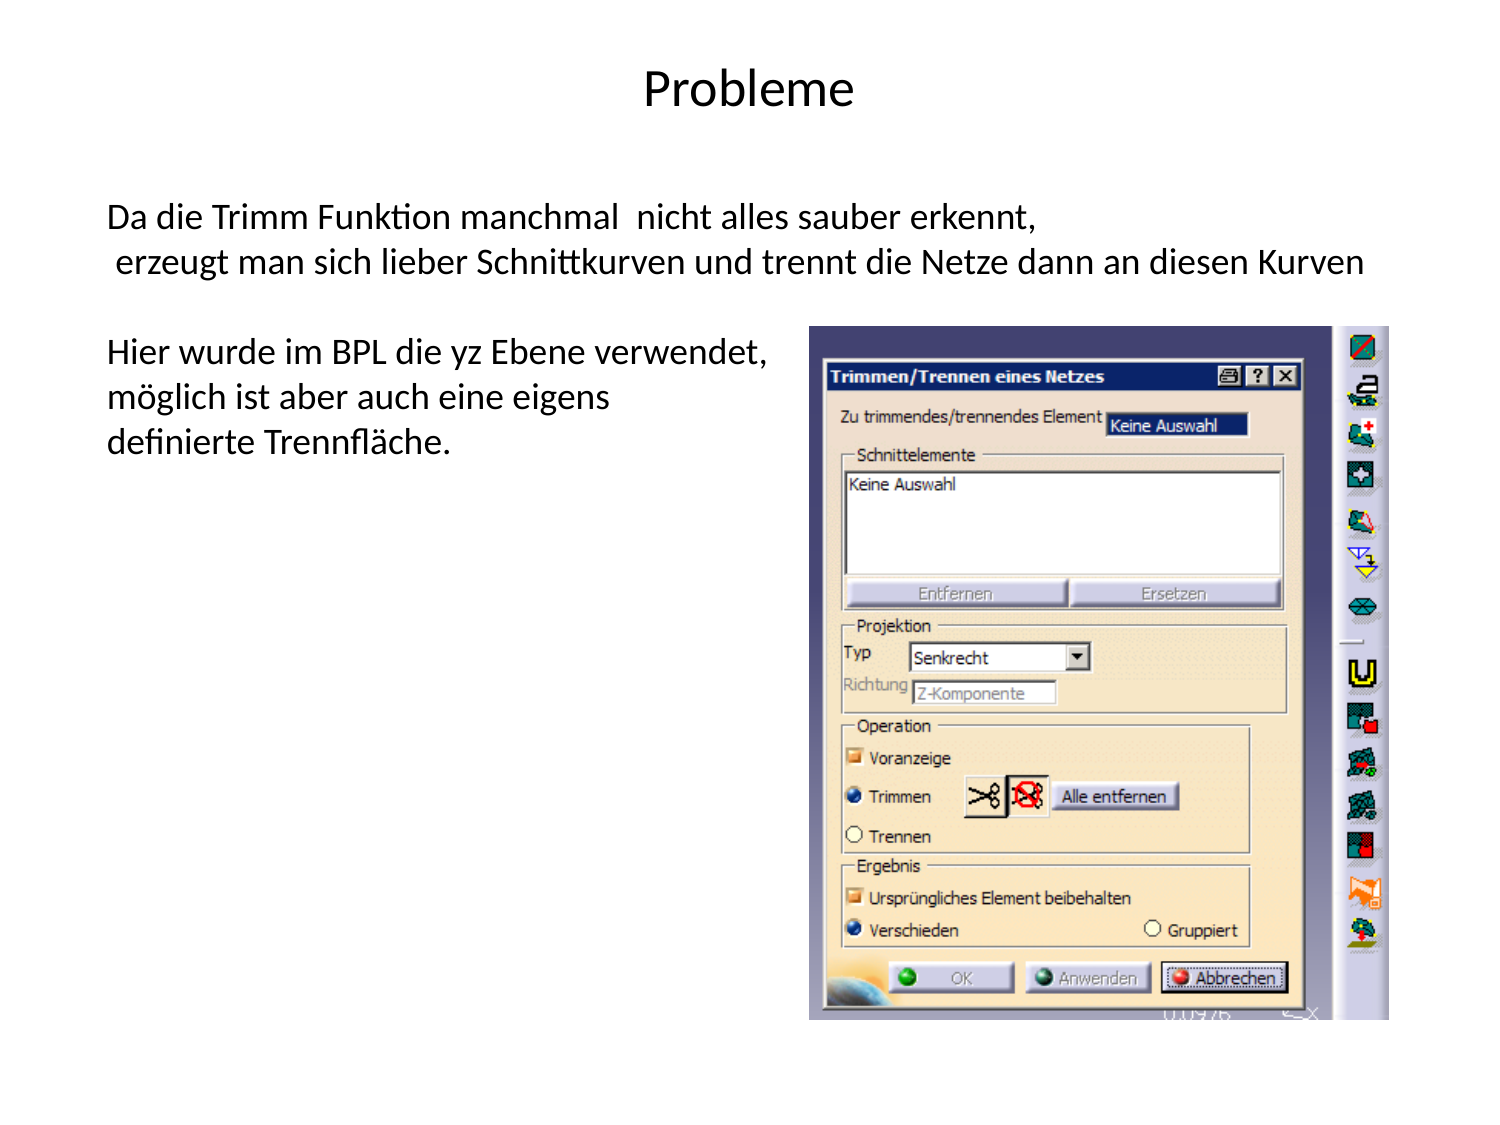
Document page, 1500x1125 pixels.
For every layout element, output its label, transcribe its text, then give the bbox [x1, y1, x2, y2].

text_box Da die Trimm Funktion manchmal nicht alles sauber erkennt, erzeugt man sich lieber Schnittkurven und trennt die Netze dann an diesen Kurven Hier wurde im BPL die yz Ebene verwendet, möglich ist aber auch eine eigens definierte Trennfläche. [92, 184, 1382, 470]
title Probleme [75, 45, 1425, 126]
picture [808, 326, 1389, 1020]
